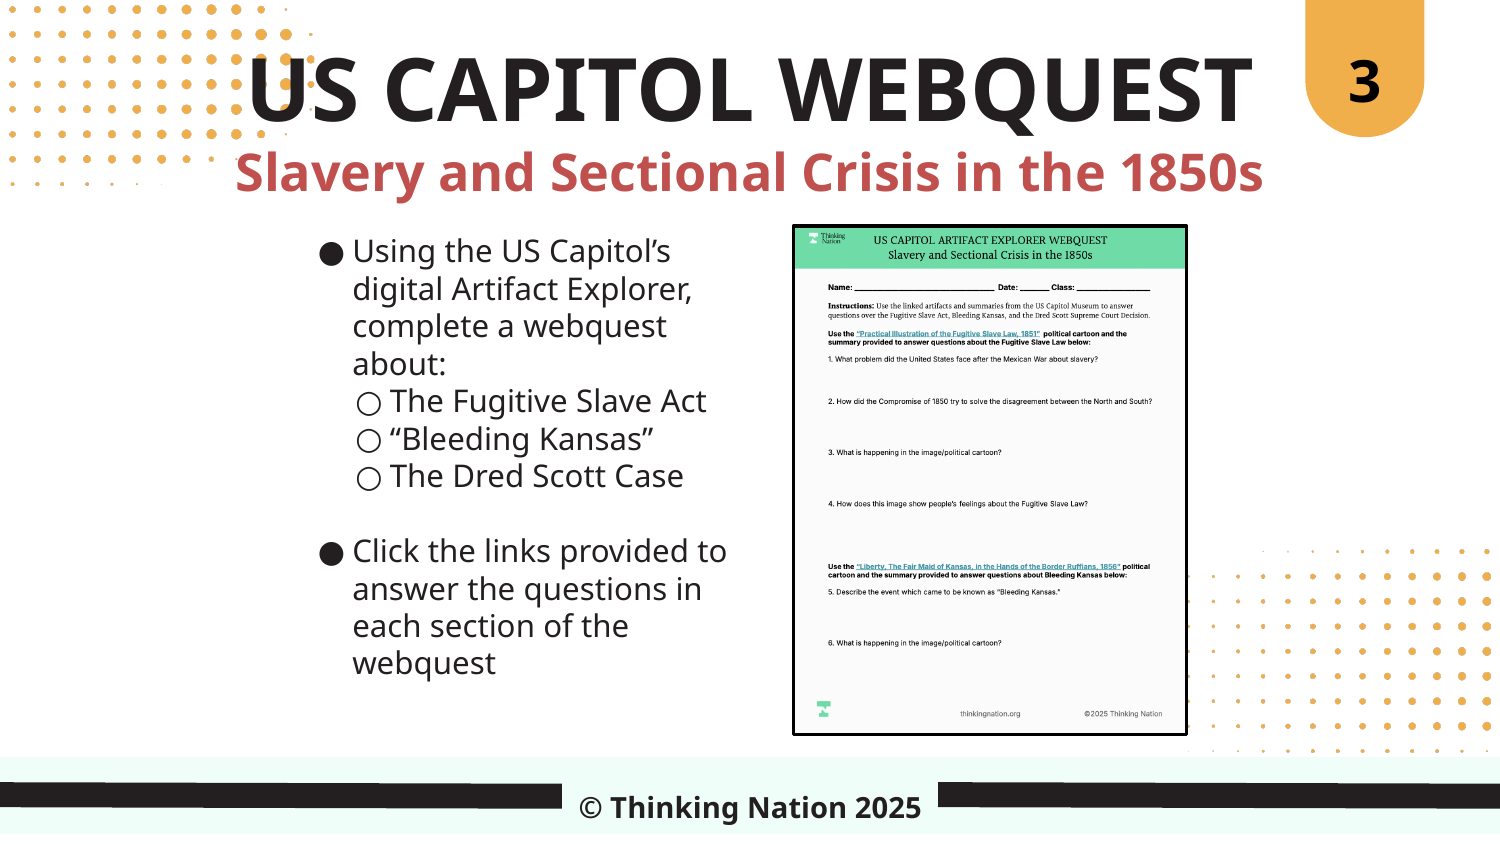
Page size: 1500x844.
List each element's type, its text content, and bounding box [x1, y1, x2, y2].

text_box Using the US Capitol’s digital Artifact Explorer, complete a webquest about: The Fugitive Slave Act “Bleeding Kansas” The Dred Scott Case Click the links provided to answer the questions in each section of the webquest [314, 231, 770, 682]
picture [794, 227, 1186, 734]
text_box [0, 756, 1500, 835]
text_box [0, 0, 315, 186]
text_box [1305, 0, 1425, 138]
text_box [1064, 549, 1500, 754]
text_box US CAPITOL WEBQUEST Slavery and Sectional Crisis in the 1850s [209, 34, 1291, 202]
